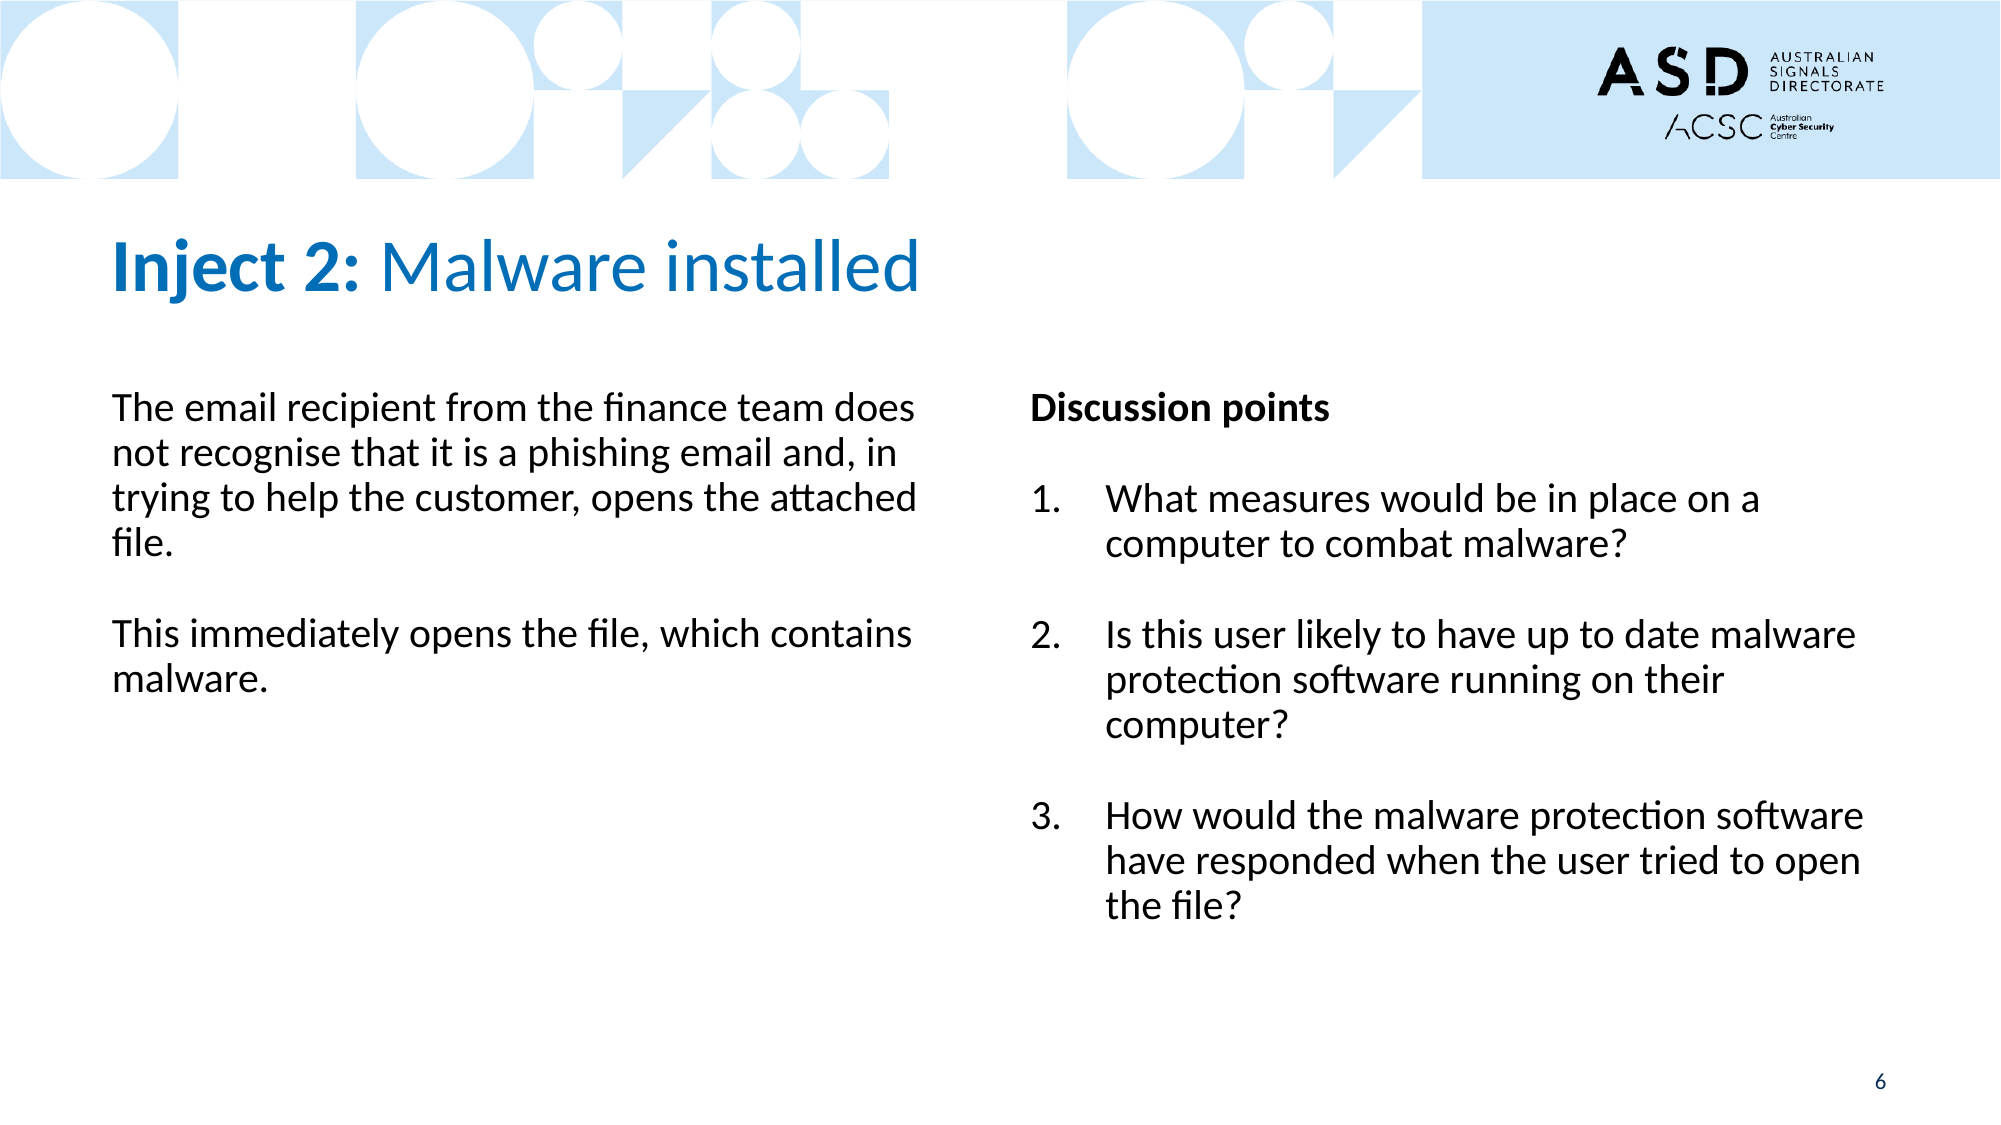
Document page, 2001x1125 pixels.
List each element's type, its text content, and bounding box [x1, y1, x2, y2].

list Discussion points What measures would be in place on a computer to combat malware? Is this user likely to have up to date malware protection software running on their computer? How would the malware protection software have responded when the user tried to open the file? [1015, 378, 1902, 1007]
title Inject 2: Malware installed [96, 207, 1902, 328]
picture [0, 0, 2001, 179]
slide_number 6 [1799, 1050, 1902, 1111]
list The email recipient from the finance team does not recognise that it is a phishing email and, in trying to help the customer, opens the attached file. This immediately opens the file, which contains malware. [96, 378, 983, 1007]
